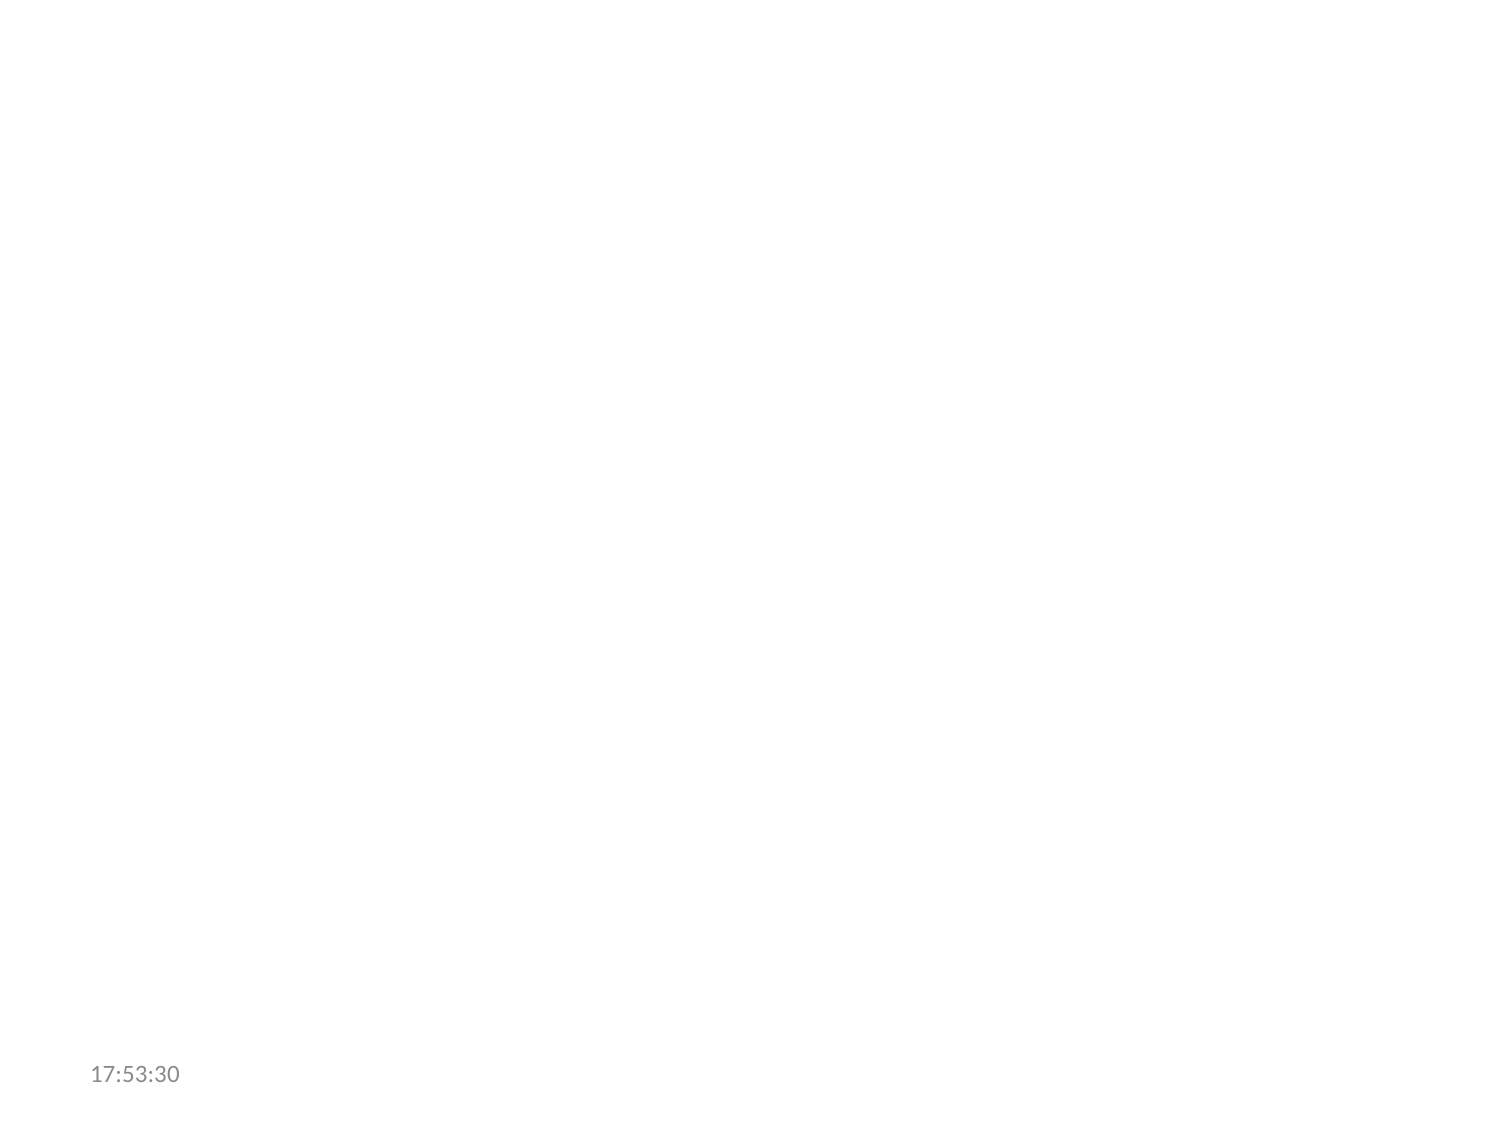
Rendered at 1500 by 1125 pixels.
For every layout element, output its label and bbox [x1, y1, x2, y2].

slide_number [75, 1042, 425, 1103]
